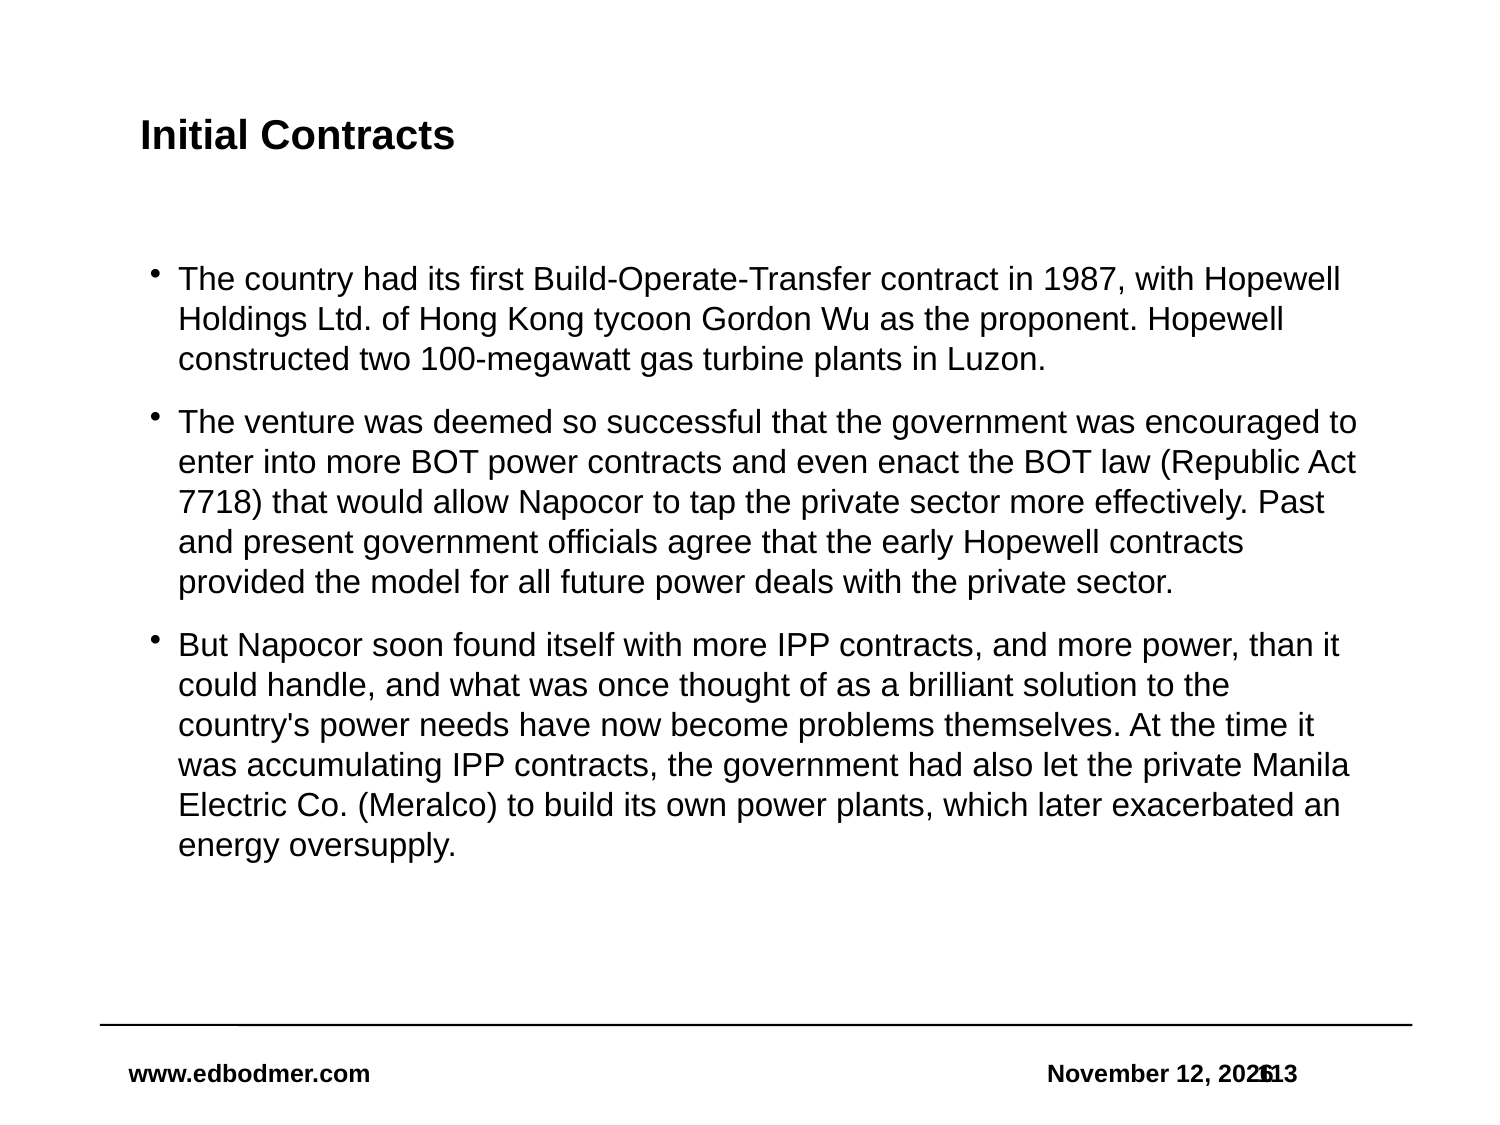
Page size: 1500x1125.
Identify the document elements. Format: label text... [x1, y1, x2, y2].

list The country had its first Build-Operate-Transfer contract in 1987, with Hopewell Holdings Ltd. of Hong Kong tycoon Gordon Wu as the proponent. Hopewell constructed two 100-megawatt gas turbine plants in Luzon. The venture was deemed so successful that the government was encouraged to enter into more BOT power contracts and even enact the BOT law (Republic Act 7718) that would allow Napocor to tap the private sector more effectively. Past and present government officials agree that the early Hopewell contracts provided the model for all future power deals with the private sector. But Napocor soon found itself with more IPP contracts, and more power, than it could handle, and what was once thought of as a brilliant solution to the country's power needs have now become problems themselves. At the time it was accumulating IPP contracts, the government had also let the private Manila Electric Co. (Meralco) to build its own power plants, which later exacerbated an energy oversupply. [124, 249, 1376, 1001]
title Initial Contracts [124, 99, 1288, 226]
